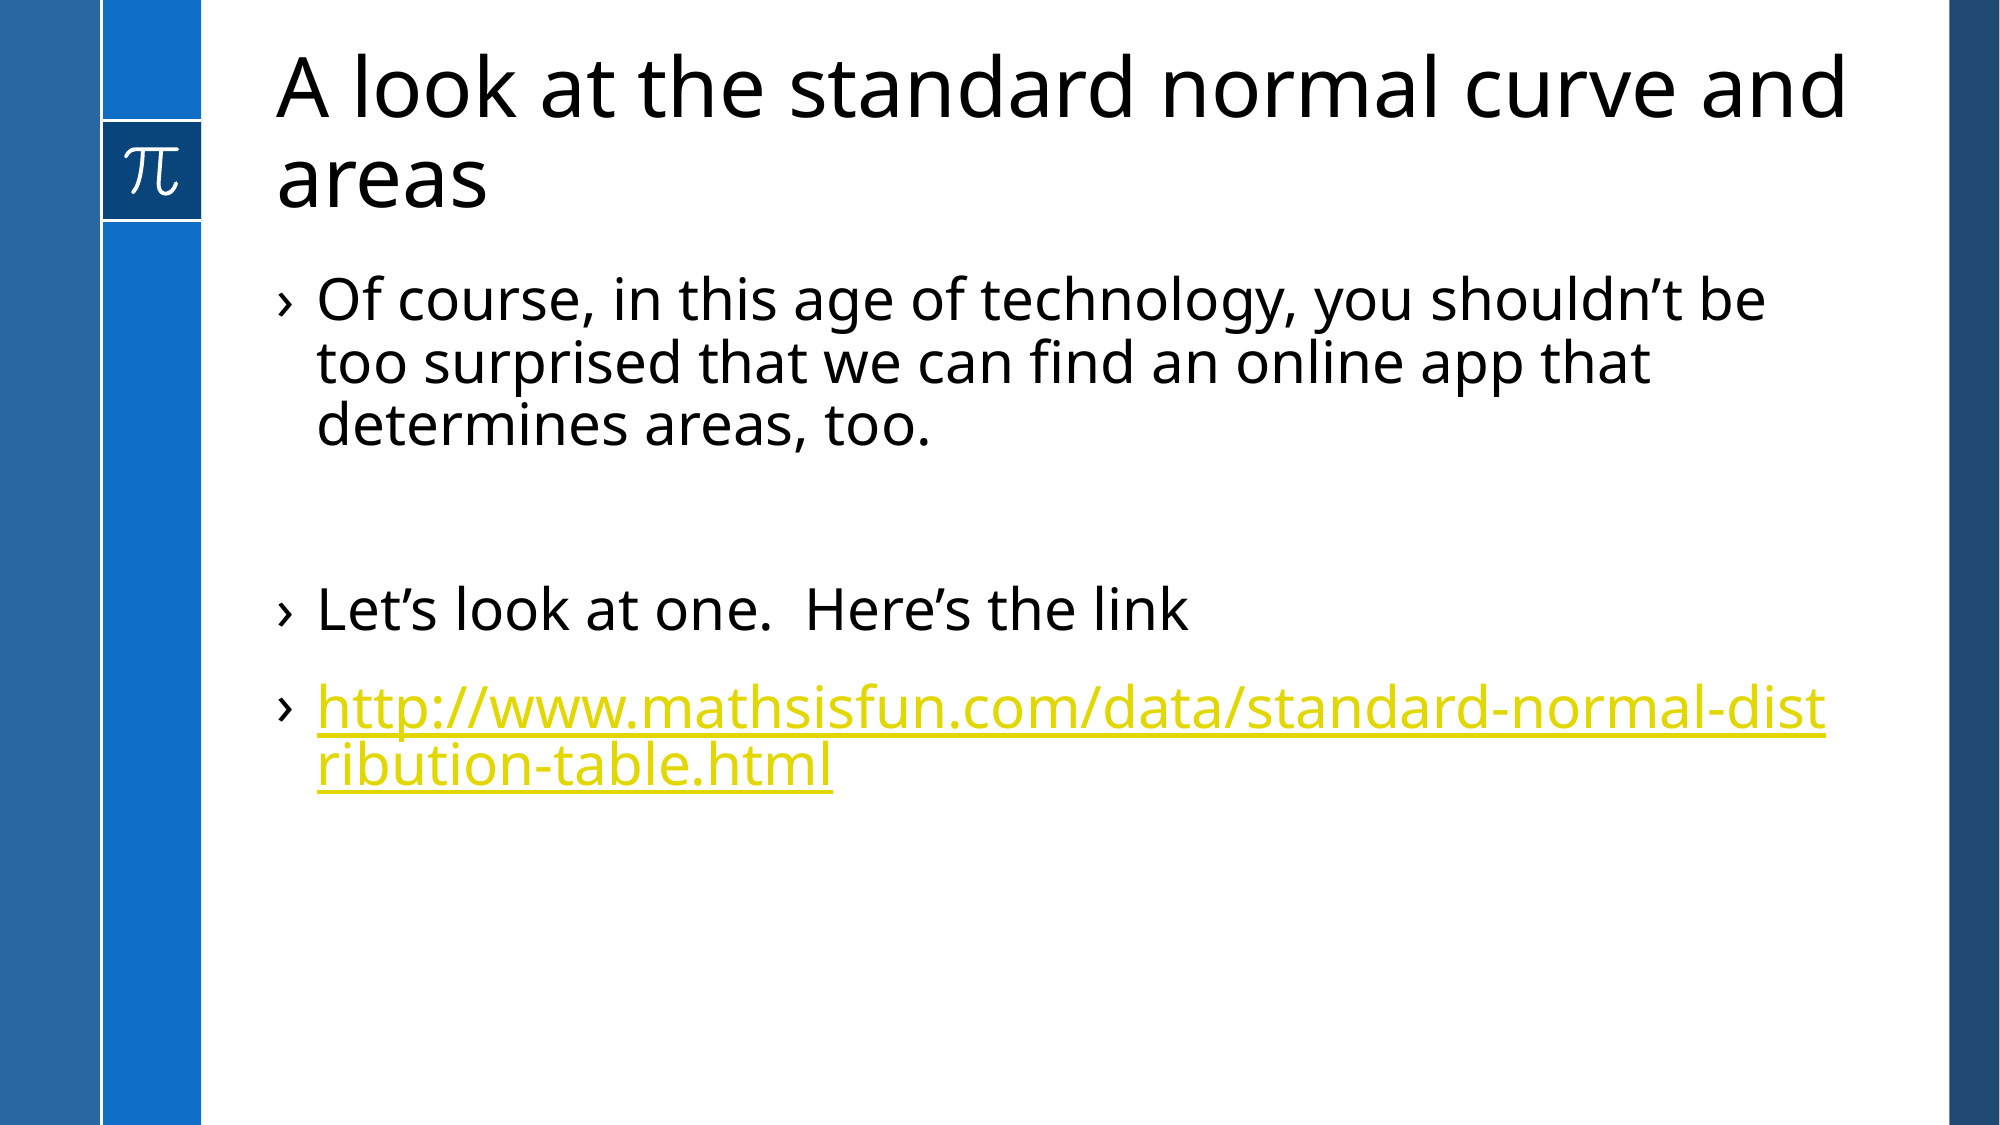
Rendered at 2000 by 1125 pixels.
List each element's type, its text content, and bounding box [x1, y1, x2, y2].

title A look at the standard normal curve and areas [261, 29, 1867, 233]
list Of course, in this age of technology, you shouldn’t be too surprised that we can find an online app that determines areas, too. Let’s look at one. Here’s the link http://www.mathsisfun.com/data/standard-normal-distribution-table.html [261, 262, 1863, 838]
